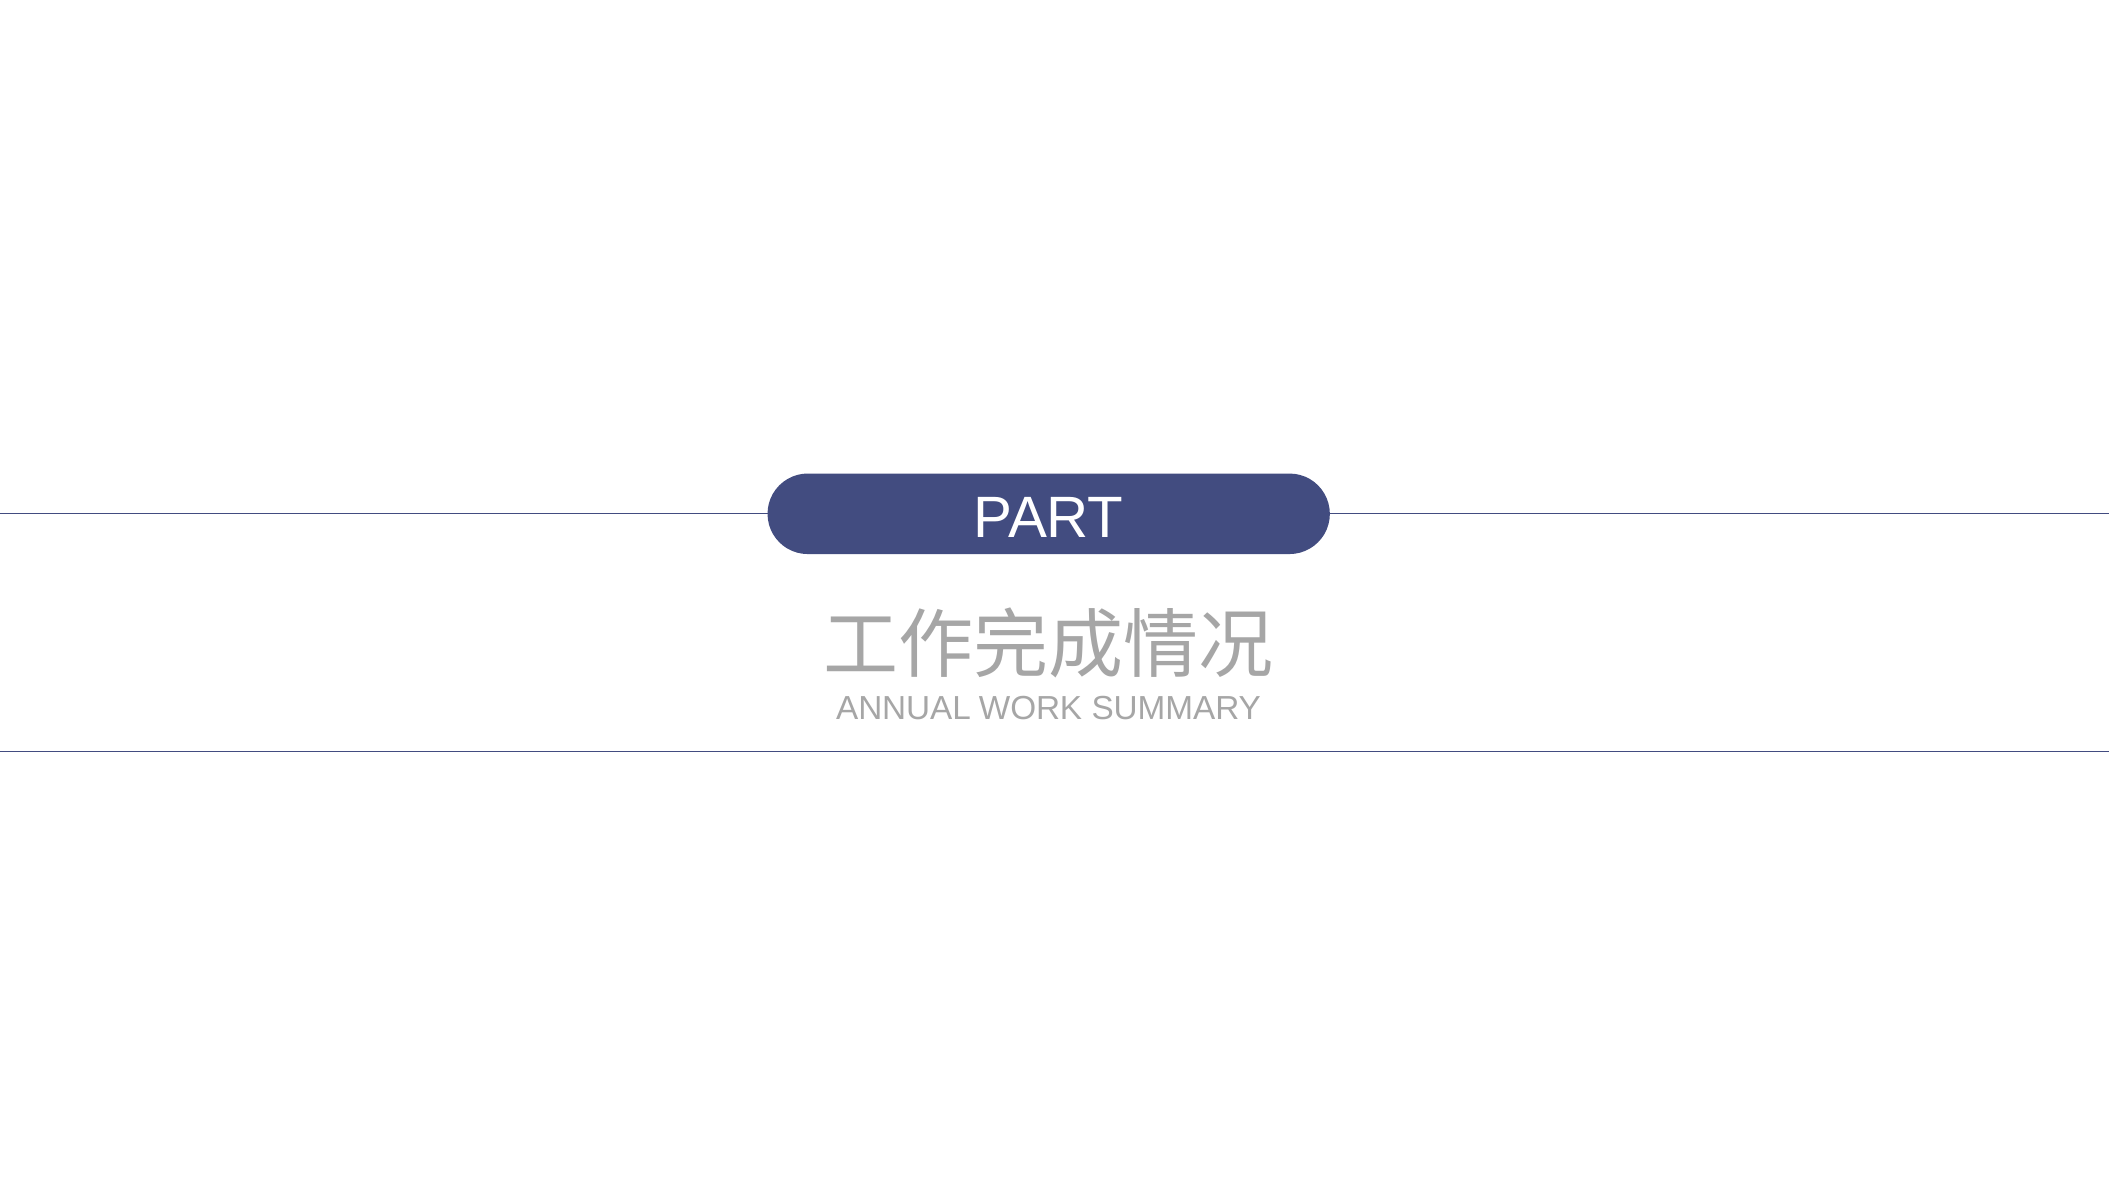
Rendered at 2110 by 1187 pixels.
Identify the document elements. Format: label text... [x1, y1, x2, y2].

text_box PART [767, 473, 1330, 513]
text_box PART [767, 514, 1330, 555]
